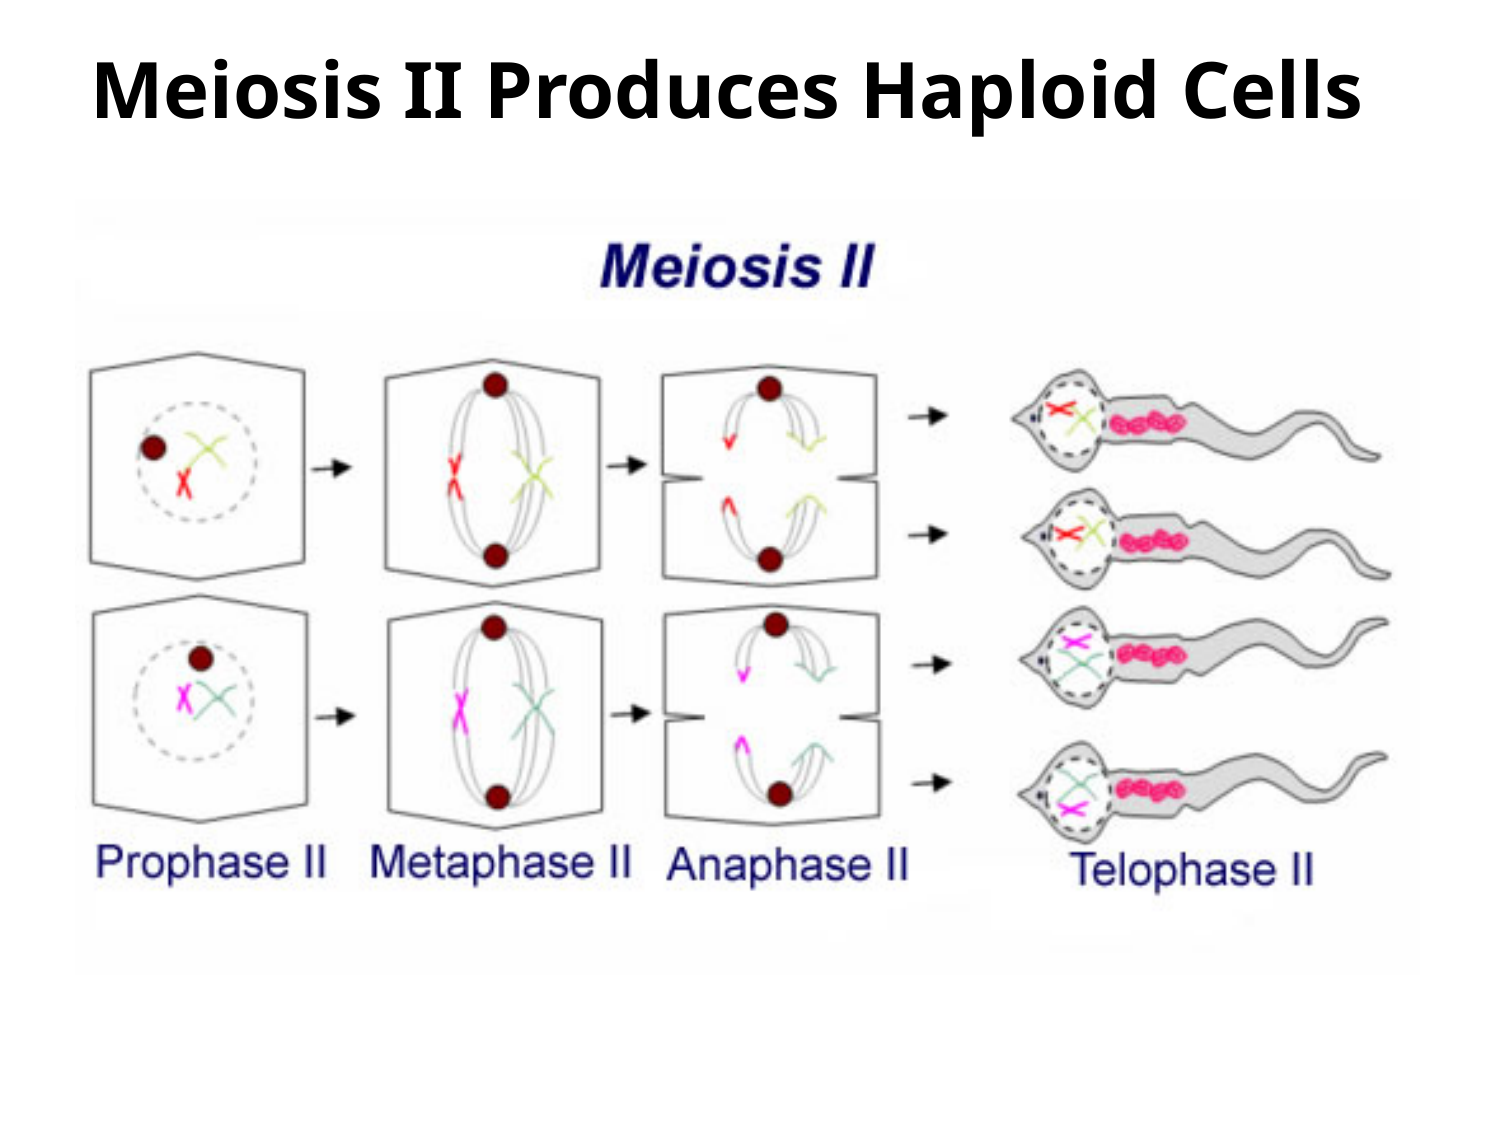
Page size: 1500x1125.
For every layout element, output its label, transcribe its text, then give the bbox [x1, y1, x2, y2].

picture [74, 199, 1420, 976]
title Meiosis II Produces Haploid Cells [0, 0, 1476, 176]
